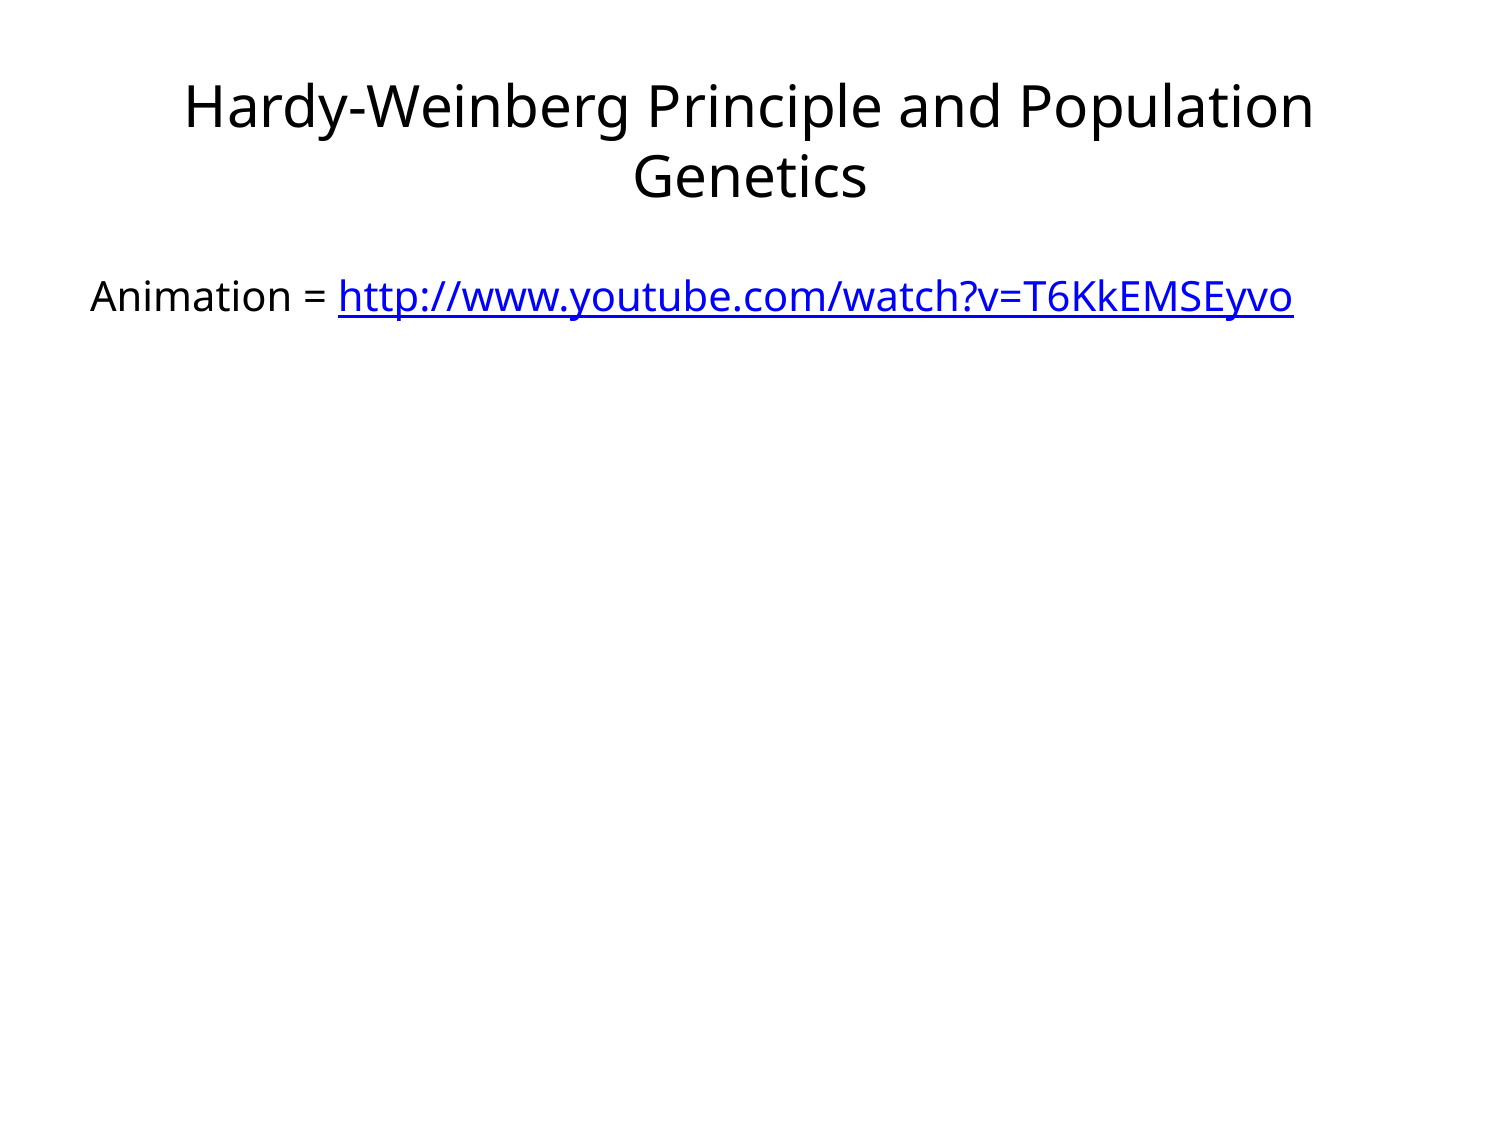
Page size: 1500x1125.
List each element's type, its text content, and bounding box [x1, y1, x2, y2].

title Hardy-Weinberg Principle and Population Genetics [75, 45, 1425, 233]
list Animation = http://www.youtube.com/watch?v=T6KkEMSEyvo [75, 262, 1425, 1005]
